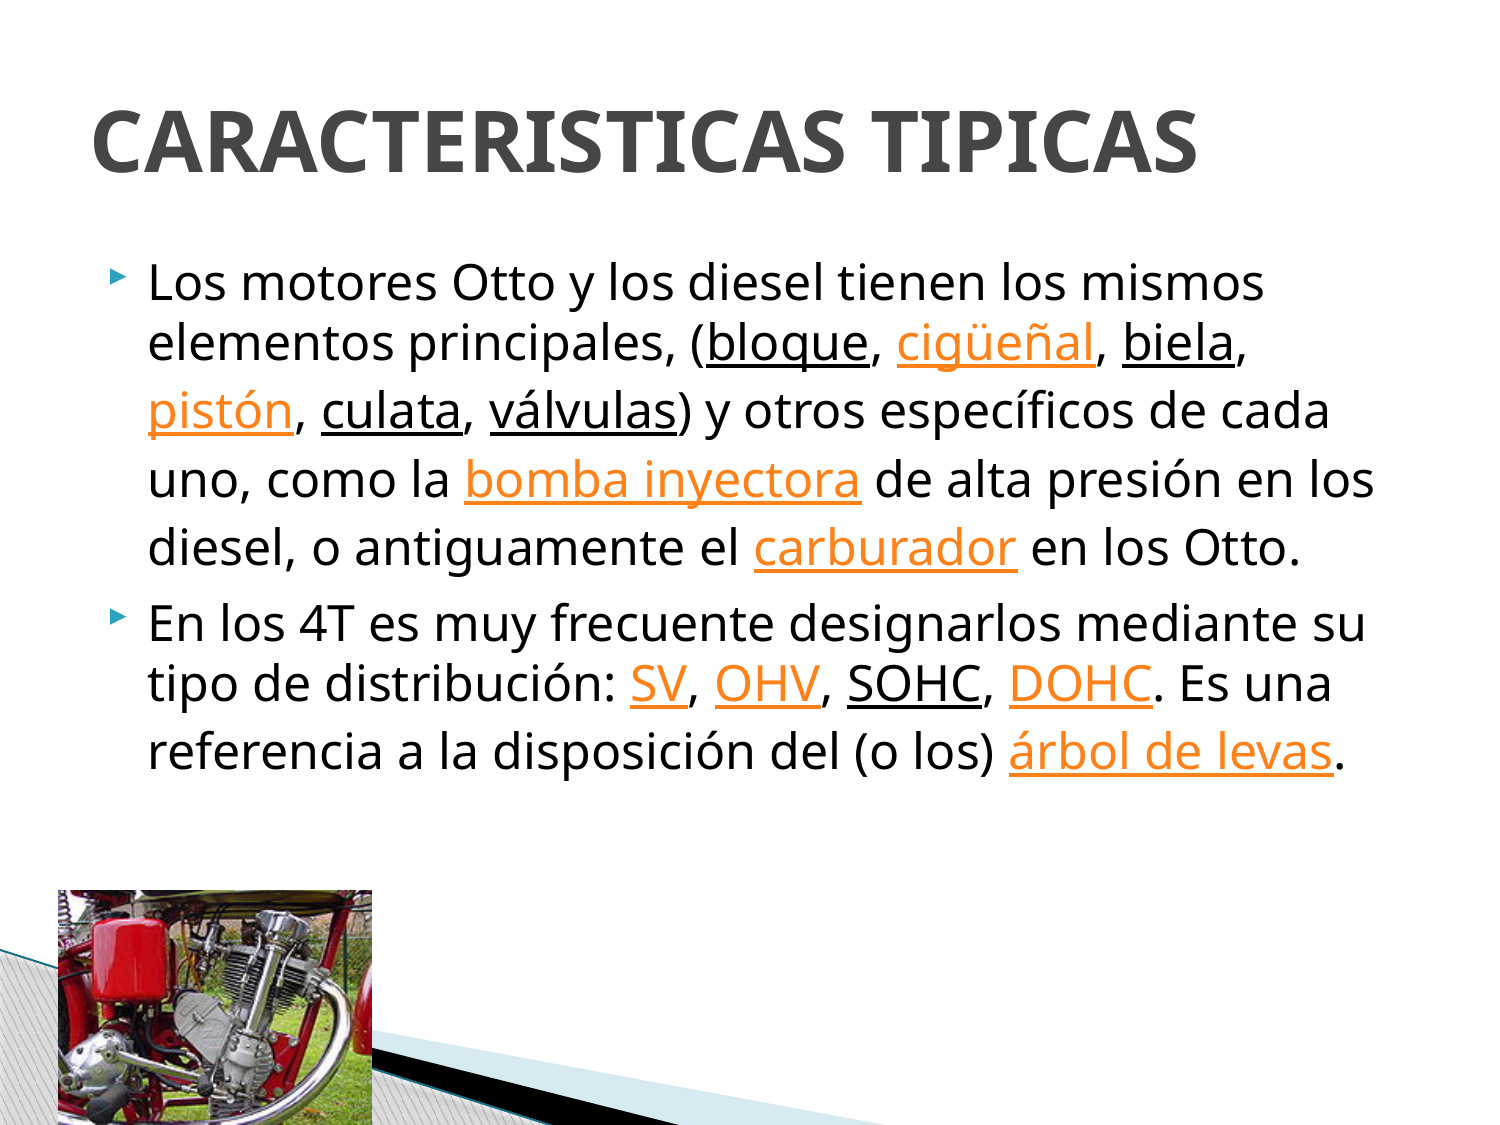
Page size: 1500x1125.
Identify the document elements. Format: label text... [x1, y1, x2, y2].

title CARACTERISTICAS TIPICAS [75, 45, 1425, 233]
picture [58, 890, 372, 1125]
list Los motores Otto y los diesel tienen los mismos elementos principales, (bloque, cigüeñal, biela, pistón, culata, válvulas) y otros específicos de cada uno, como la bomba inyectora de alta presión en los diesel, o antiguamente el carburador en los Otto. En los 4T es muy frecuente designarlos mediante su tipo de distribución: SV, OHV, SOHC, DOHC. Es una referencia a la disposición del (o los) árbol de levas. [75, 243, 1395, 914]
